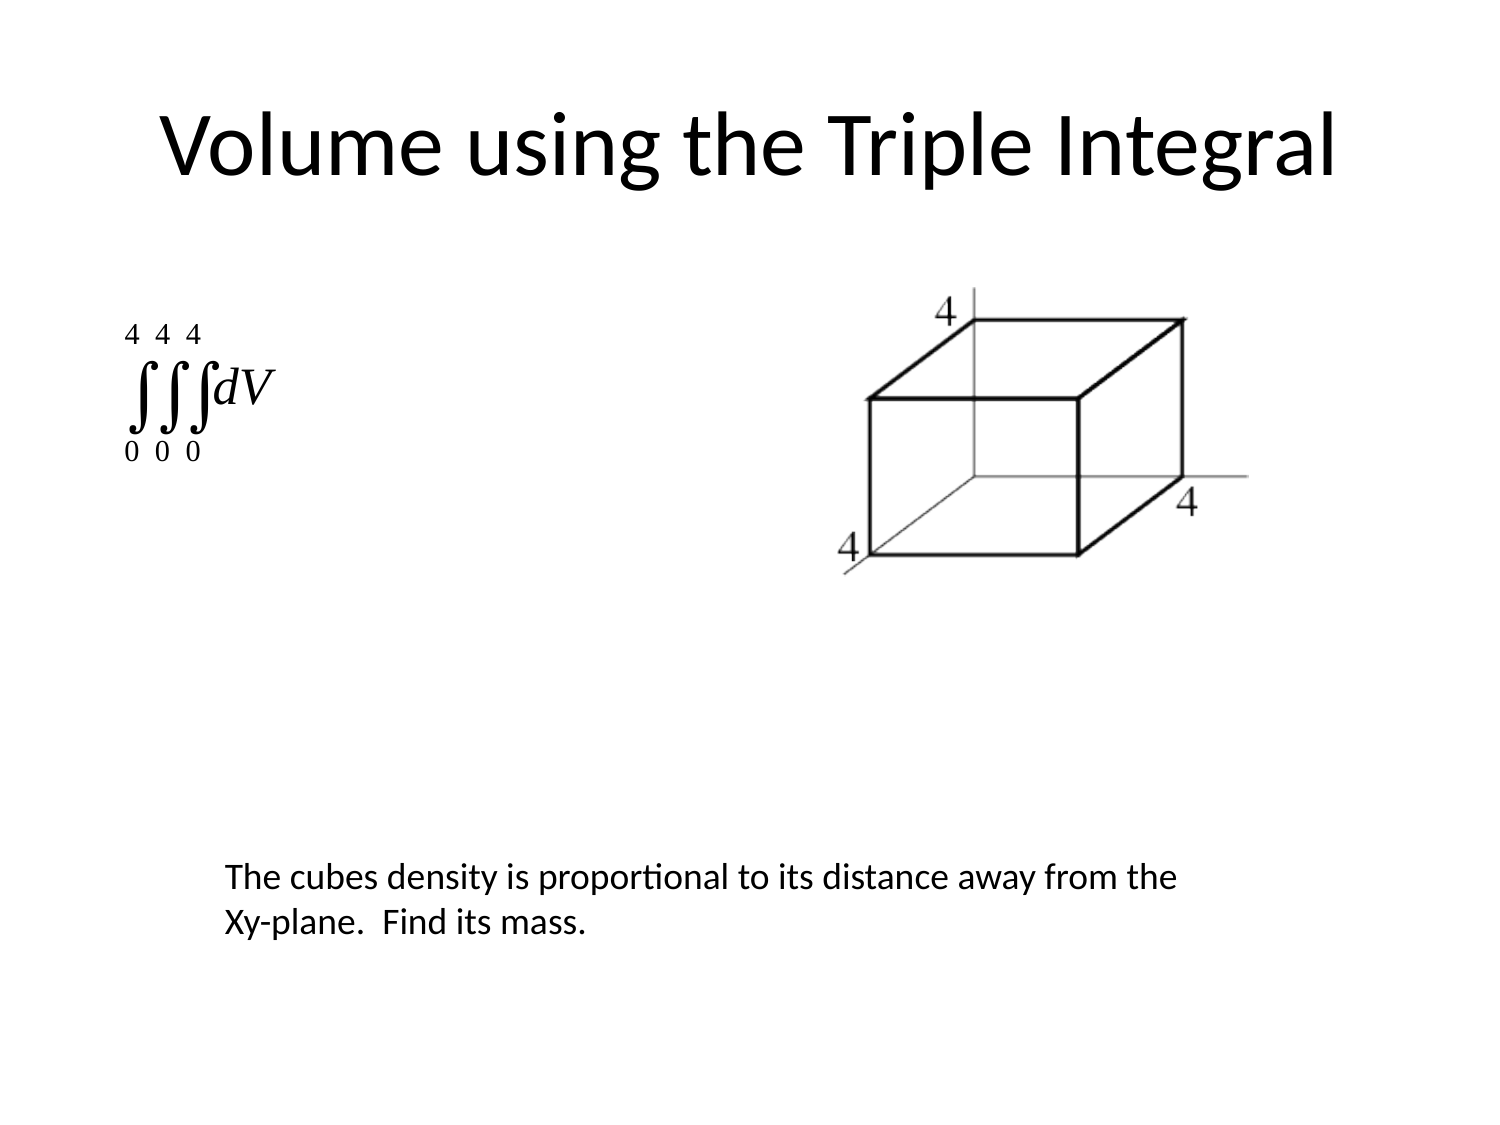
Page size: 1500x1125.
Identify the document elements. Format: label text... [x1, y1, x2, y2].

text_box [112, 312, 288, 475]
text_box The cubes density is proportional to its distance away from the Xy-plane. Find its mass. [210, 844, 1194, 994]
title Volume using the Triple Integral [75, 45, 1425, 233]
picture [837, 287, 1249, 577]
